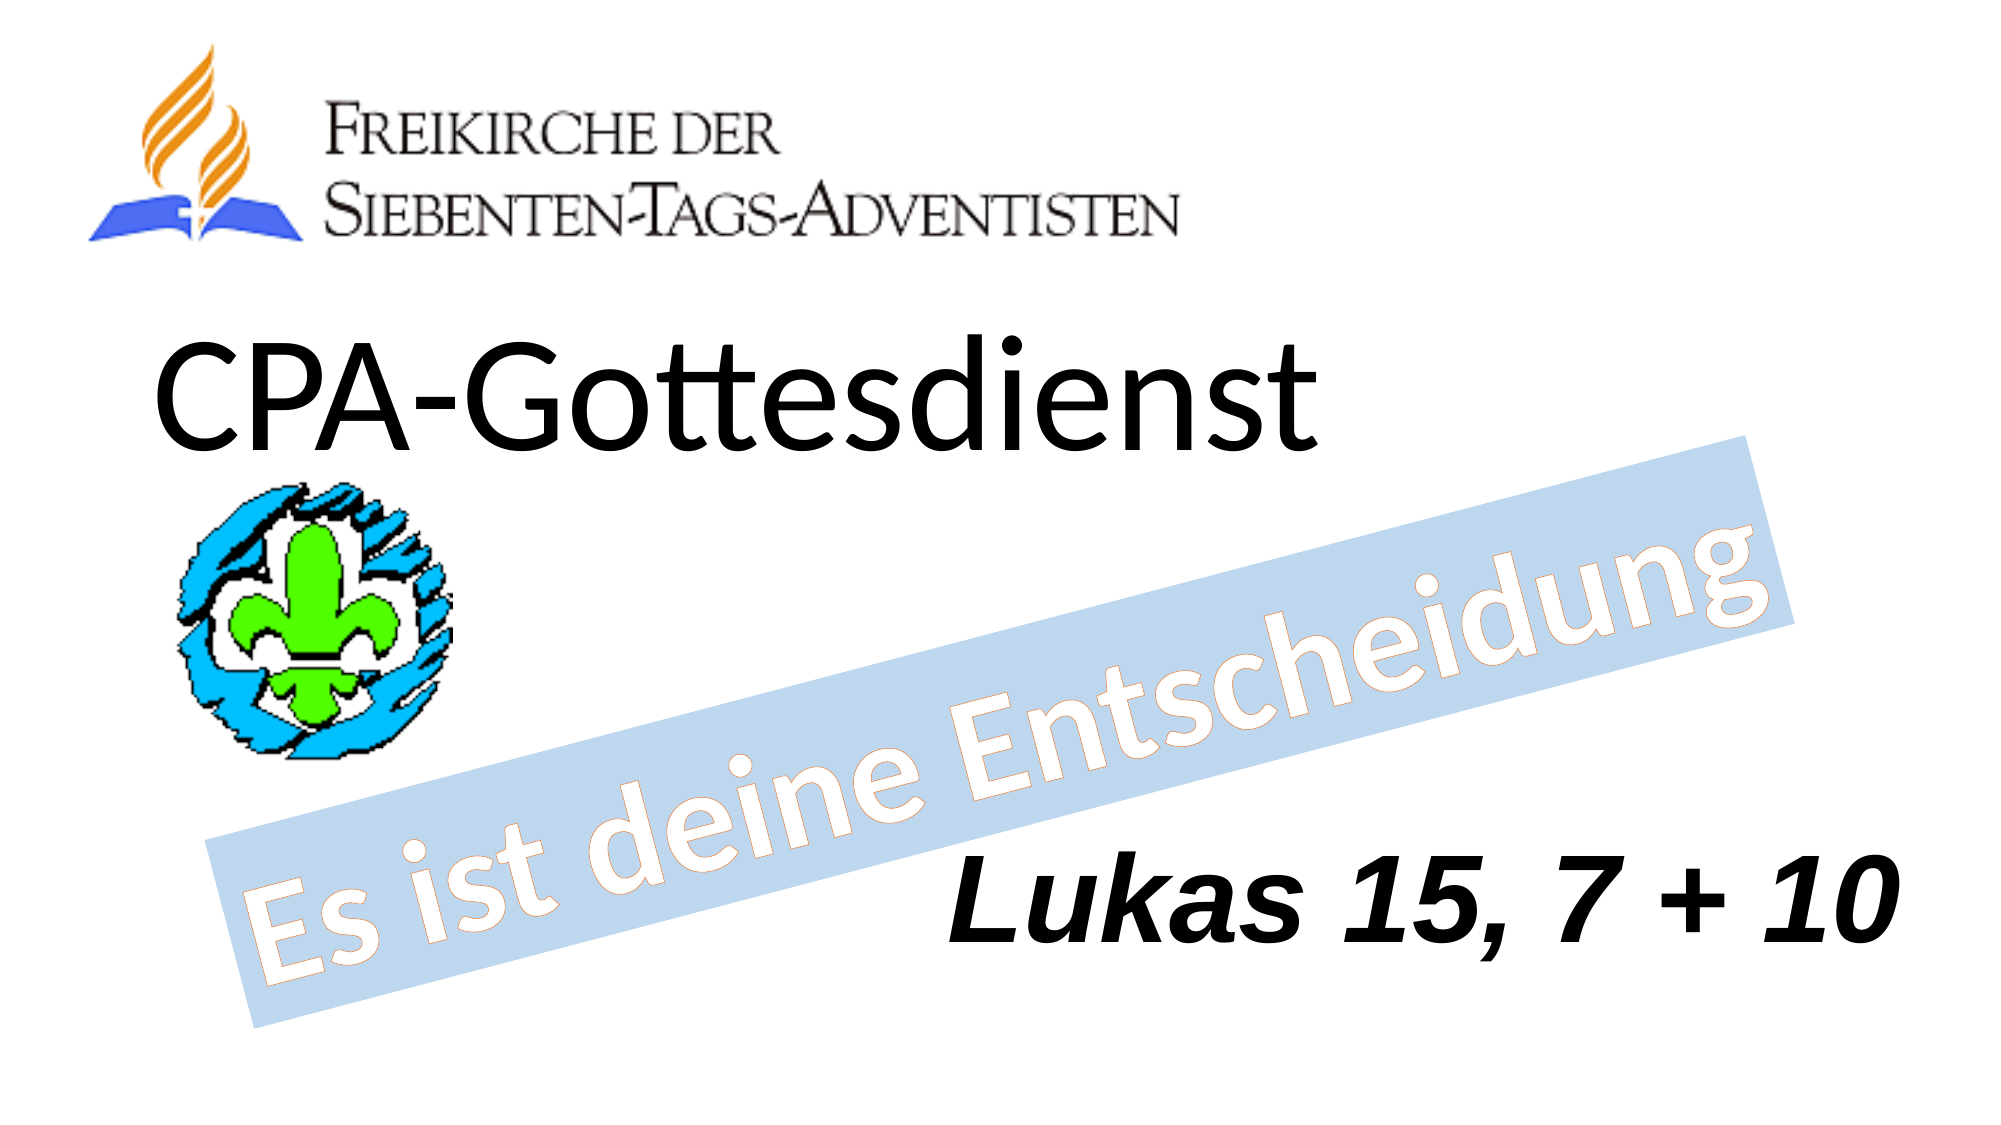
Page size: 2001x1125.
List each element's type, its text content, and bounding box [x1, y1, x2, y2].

picture [169, 480, 453, 764]
list CPA-Gottesdienst [137, 299, 1863, 1014]
picture [77, 37, 1185, 252]
text_box Es ist deine Entscheidung [204, 435, 1795, 1029]
text_box Lukas 15, 7 + 10 [920, 810, 1918, 976]
